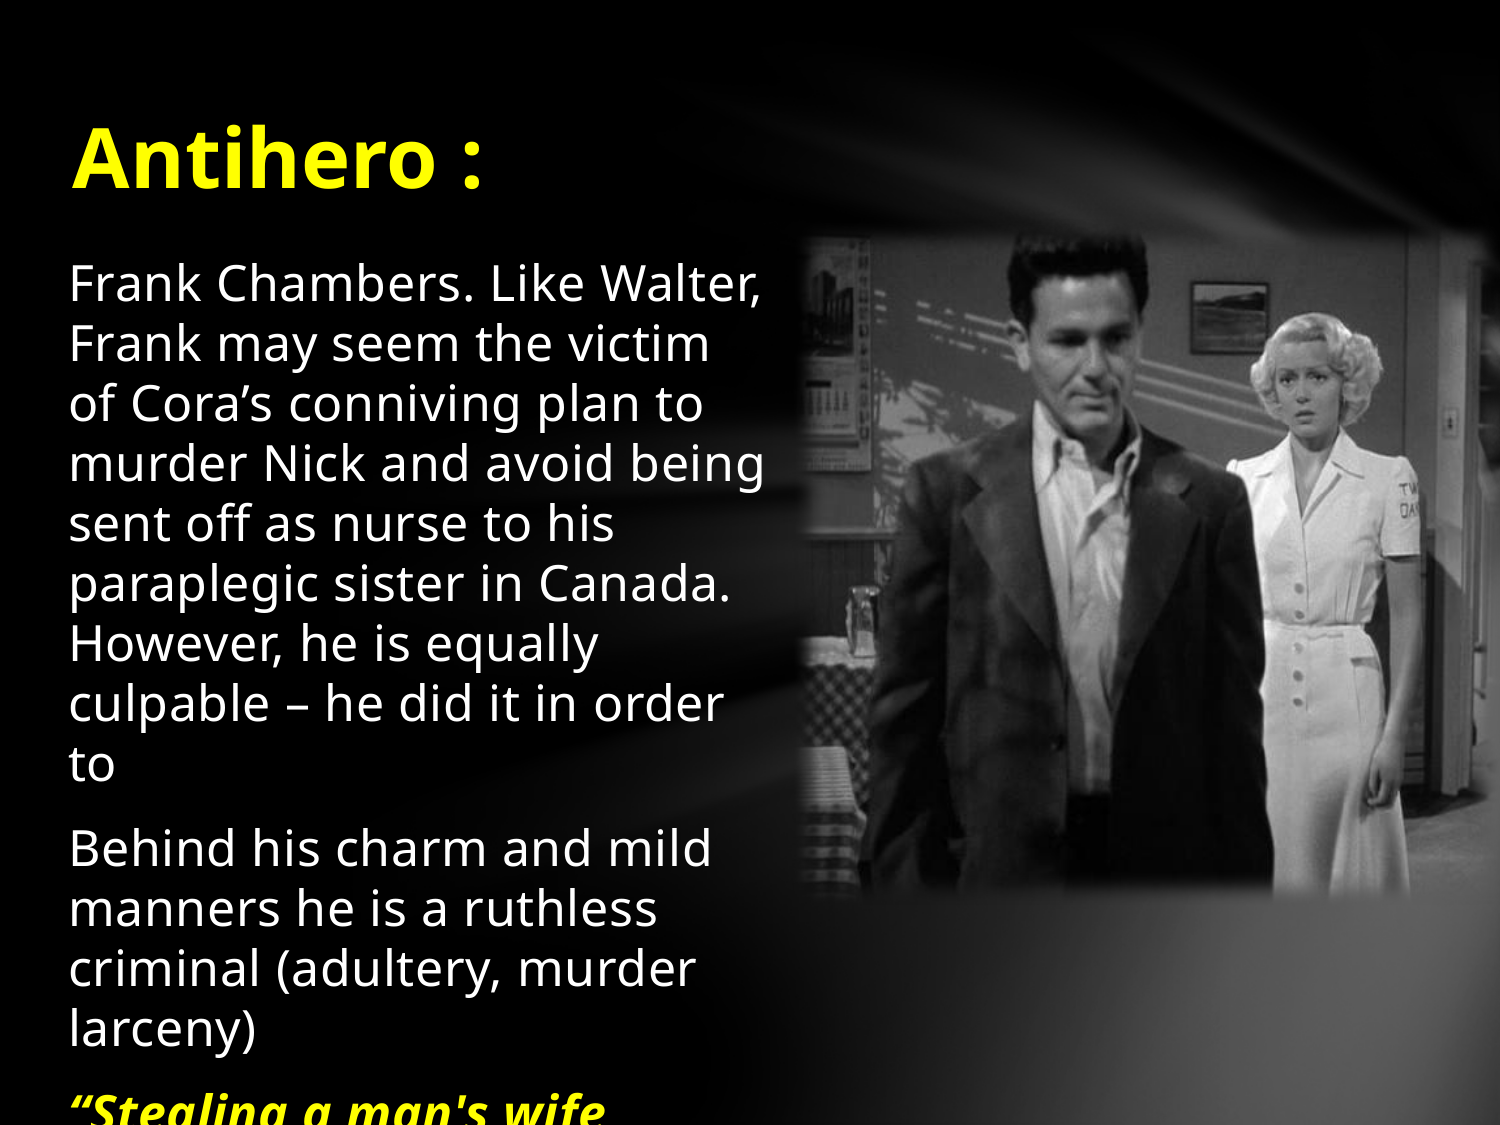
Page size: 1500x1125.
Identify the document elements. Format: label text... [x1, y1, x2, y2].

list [792, 219, 1500, 906]
list Frank Chambers. Like Walter, Frank may seem the victim of Cora’s conniving plan to murder Nick and avoid being sent off as nurse to his paraplegic sister in Canada. However, he is equally culpable – he did it in order to Behind his charm and mild manners he is a ruthless criminal (adultery, murder larceny) “Stealing a man's wife, that's nothing, but stealing a man's car, that's larceny” [53, 243, 786, 1000]
title Antihero : [57, 37, 1318, 213]
